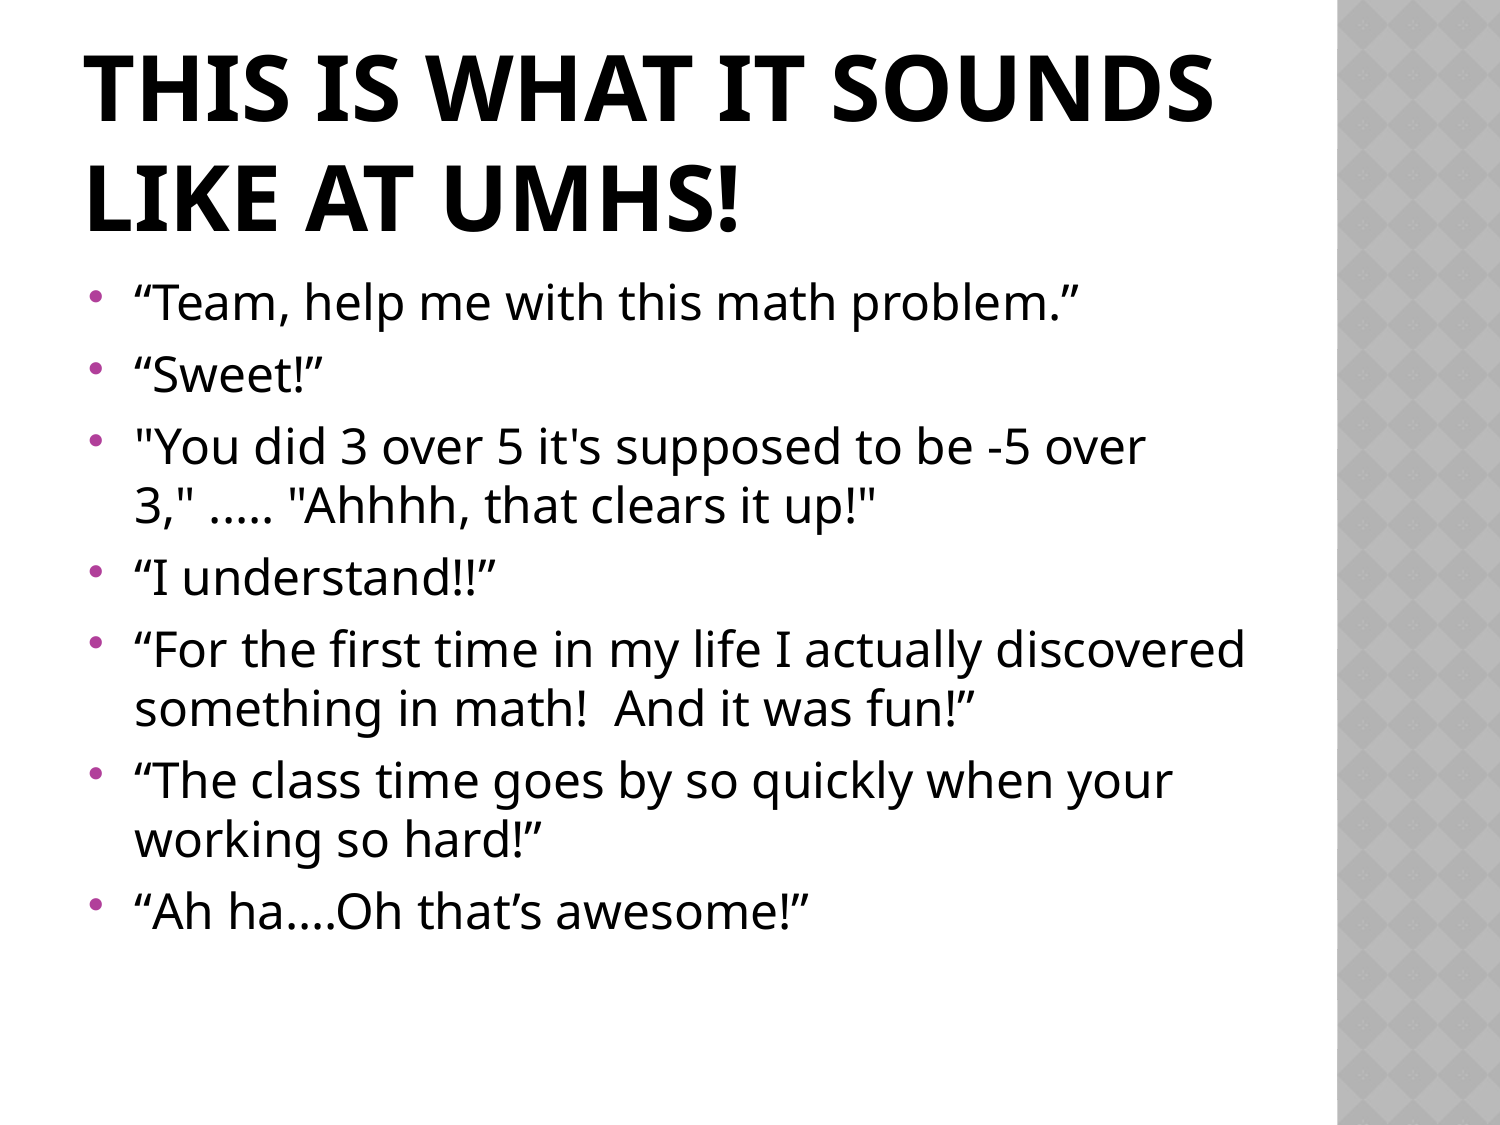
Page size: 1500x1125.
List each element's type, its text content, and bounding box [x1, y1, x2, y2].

title This is What it sounds like at umhs! [75, 24, 1263, 250]
list “Team, help me with this math problem.” “Sweet!” "You did 3 over 5 it's supposed to be -5 over 3," ..... "Ahhhh, that clears it up!" “I understand!!” “For the first time in my life I actually discovered something in math! And it was fun!” “The class time goes by so quickly when your working so hard!” “Ah ha….Oh that’s awesome!” [75, 264, 1263, 1059]
